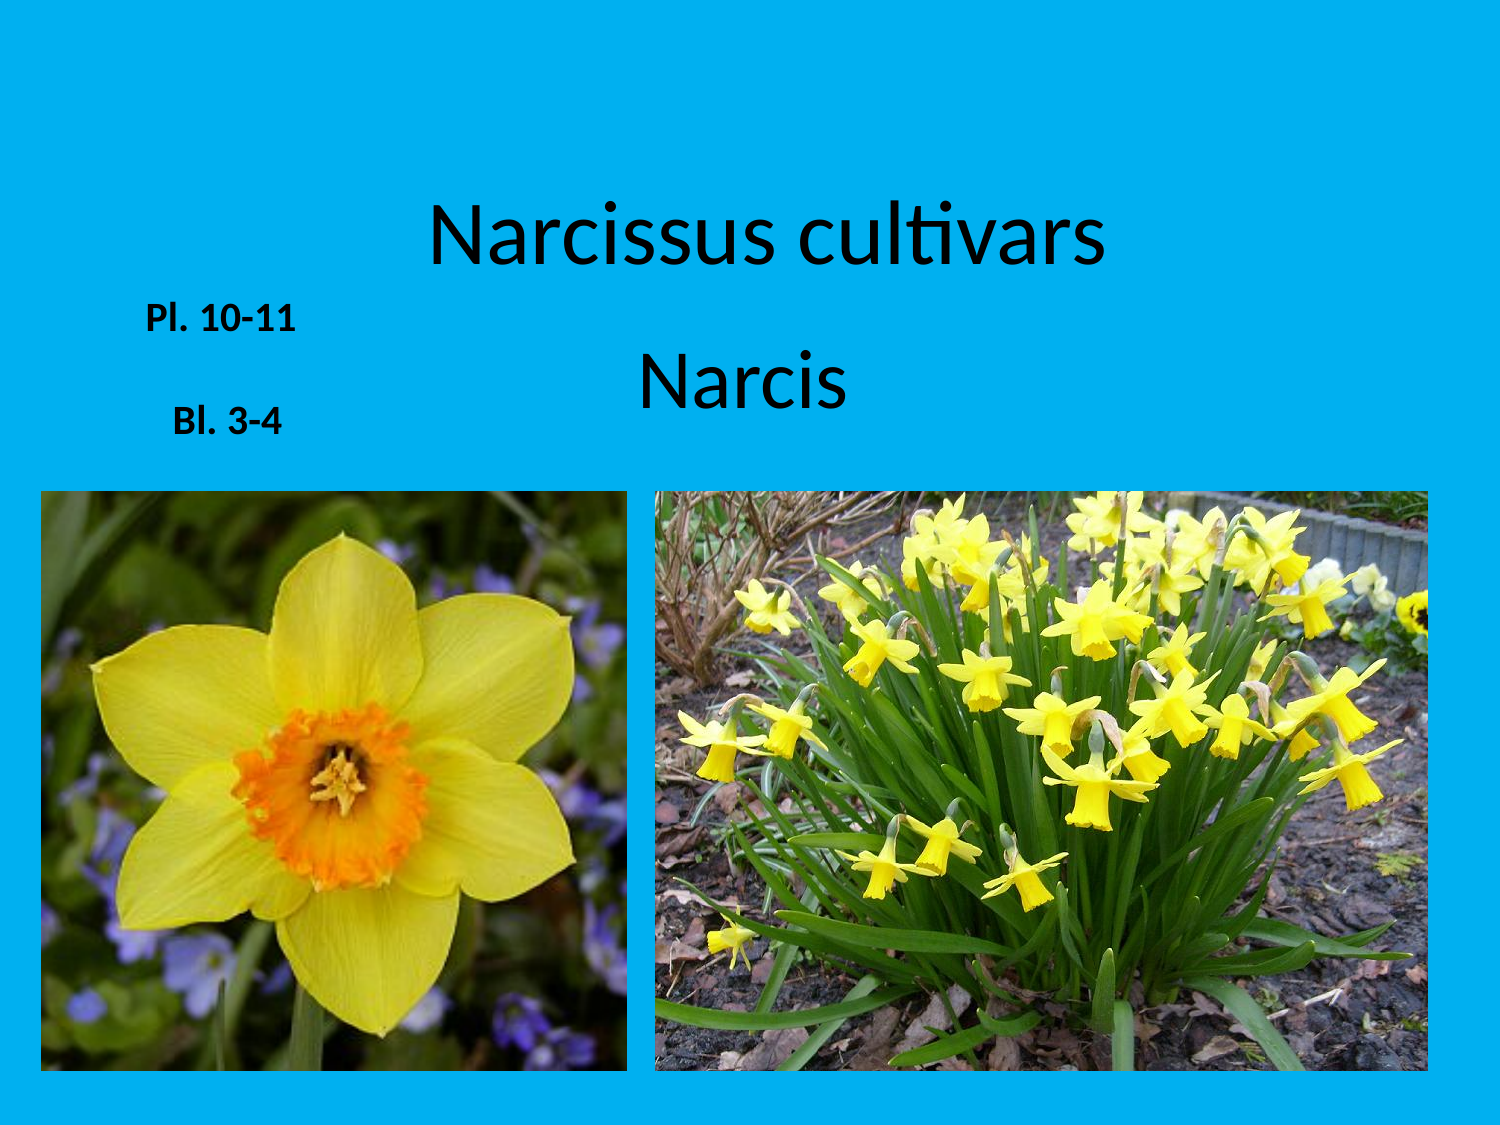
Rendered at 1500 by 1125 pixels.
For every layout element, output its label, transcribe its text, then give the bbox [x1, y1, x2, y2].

picture [656, 492, 1427, 1070]
text_box Bl. 3-4 [157, 385, 298, 451]
text_box Narcissus cultivars [130, 107, 1406, 349]
title Narcis [105, 316, 1381, 434]
picture [42, 492, 626, 1070]
text_box Pl. 10-11 [130, 282, 312, 348]
